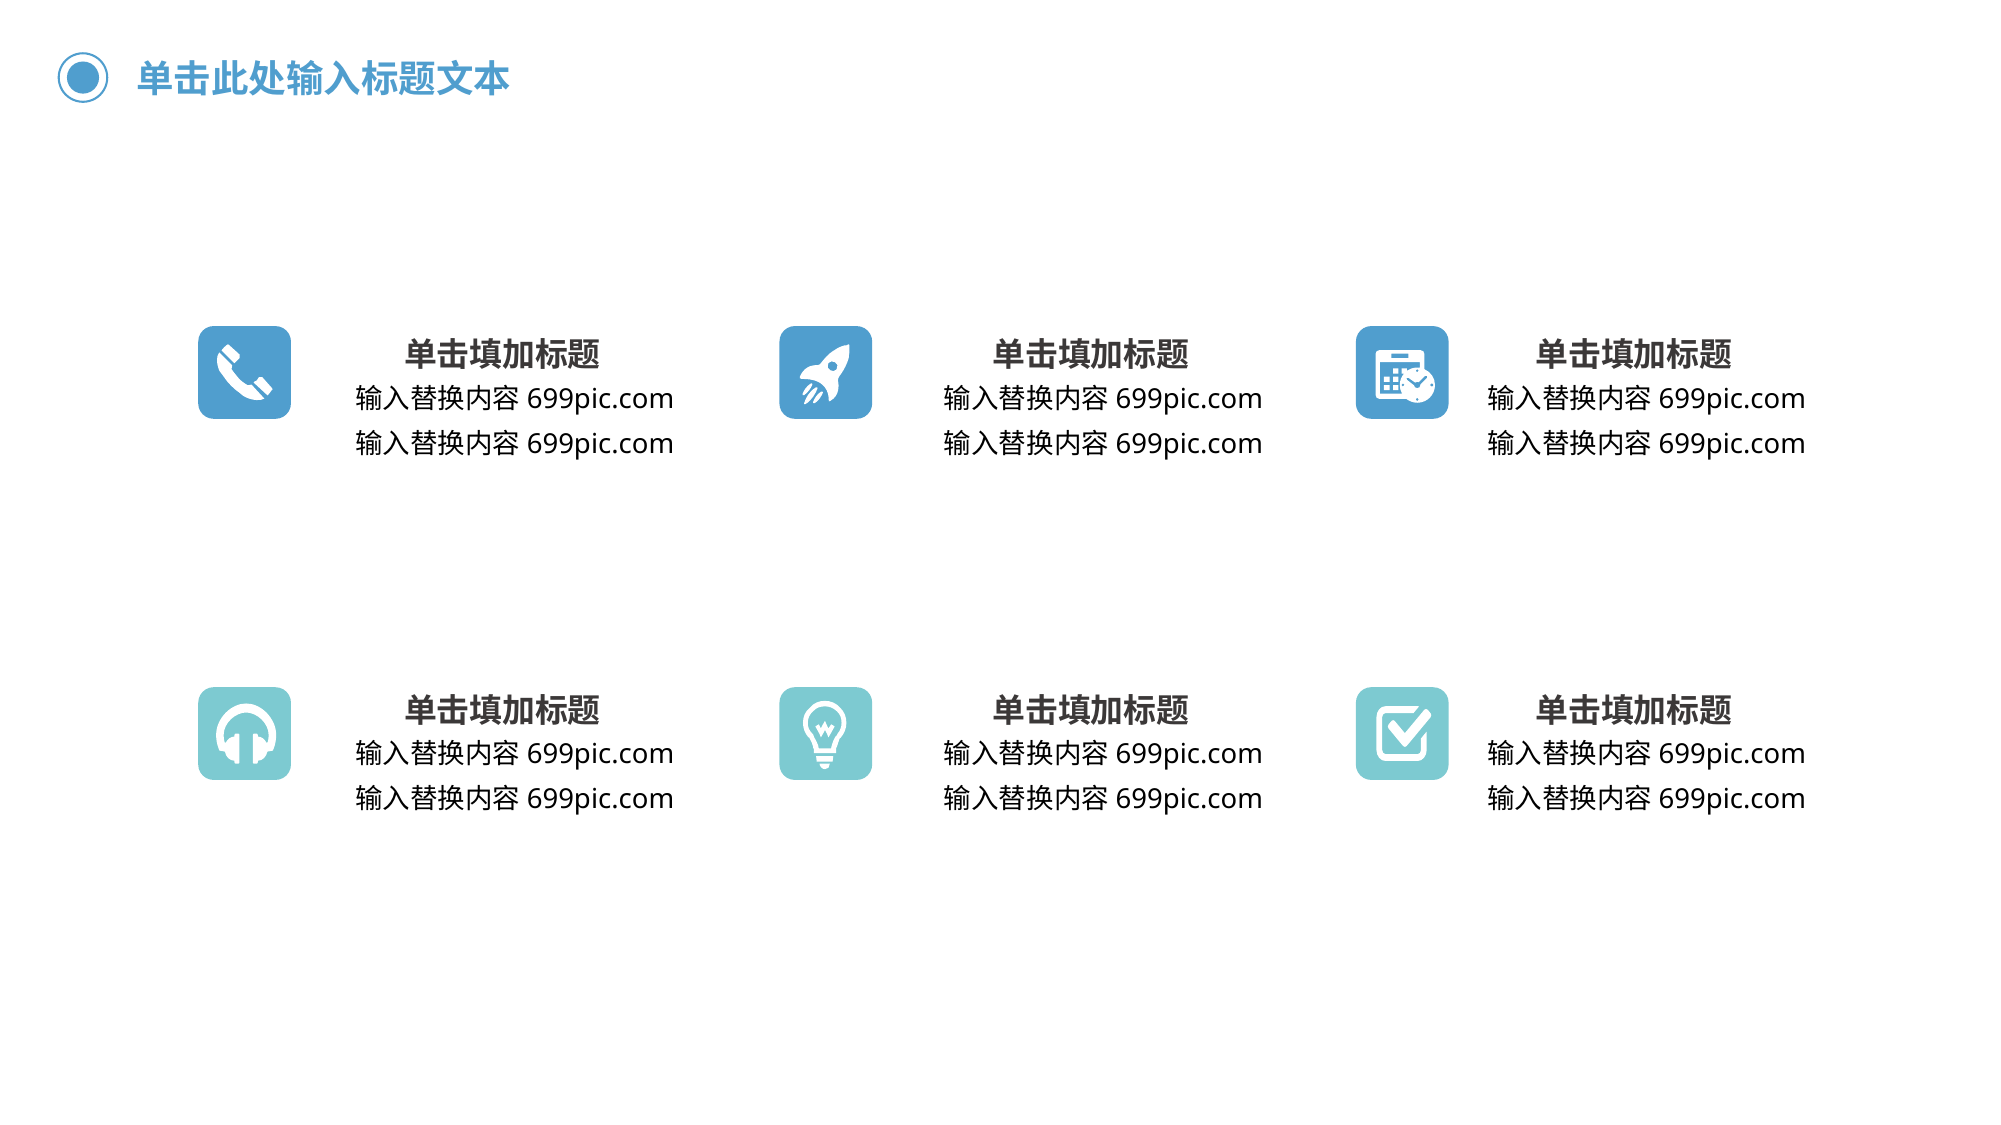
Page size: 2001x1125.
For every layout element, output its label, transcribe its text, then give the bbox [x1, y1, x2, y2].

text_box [779, 687, 873, 780]
text_box 单击填加标题 [1498, 326, 1770, 374]
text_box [58, 47, 529, 108]
text_box 输入替换内容699pic.com 输入替换内容699pic.com [303, 728, 727, 822]
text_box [779, 326, 873, 419]
text_box 单击填加标题 [367, 681, 638, 729]
text_box 输入替换内容699pic.com 输入替换内容699pic.com [1435, 373, 1859, 467]
text_box 单击填加标题 [367, 326, 638, 374]
text_box 单击填加标题 [1498, 681, 1770, 729]
text_box 输入替换内容699pic.com 输入替换内容699pic.com [303, 373, 727, 467]
text_box 单击填加标题 [955, 681, 1227, 729]
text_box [1355, 687, 1449, 780]
text_box 输入替换内容699pic.com 输入替换内容699pic.com [891, 373, 1316, 467]
text_box 输入替换内容699pic.com 输入替换内容699pic.com [891, 728, 1316, 822]
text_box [1355, 326, 1449, 419]
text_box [198, 687, 291, 780]
text_box 输入替换内容699pic.com 输入替换内容699pic.com [1435, 728, 1859, 822]
text_box 单击填加标题 [955, 326, 1227, 374]
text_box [198, 326, 291, 419]
